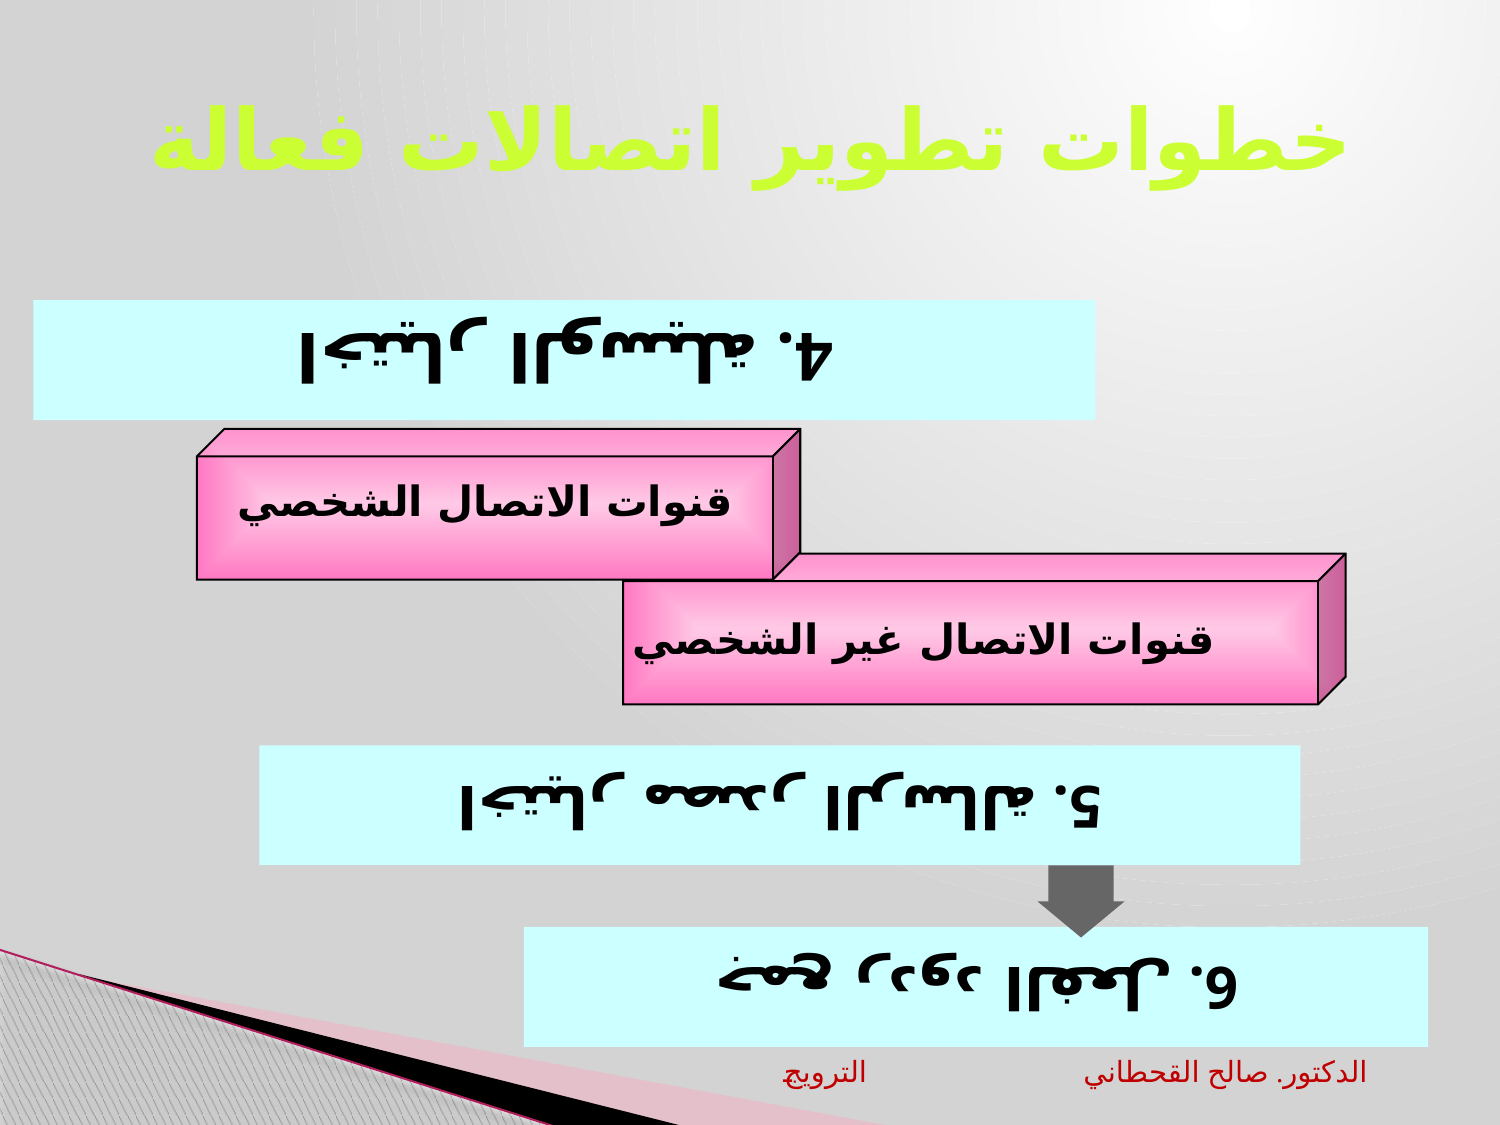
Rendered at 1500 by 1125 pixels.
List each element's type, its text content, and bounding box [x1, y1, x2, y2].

footer الترويج الدكتور. صالح القحطاني [585, 1041, 1383, 1125]
text_box 6. جمع ردود الفعل [523, 926, 1429, 1047]
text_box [33, 299, 1346, 705]
title خطوات تطوير اتصالات فعالة [123, 42, 1379, 231]
text_box [1037, 865, 1125, 938]
text_box 5. اختيار مصدر الرسالة [259, 745, 1301, 865]
